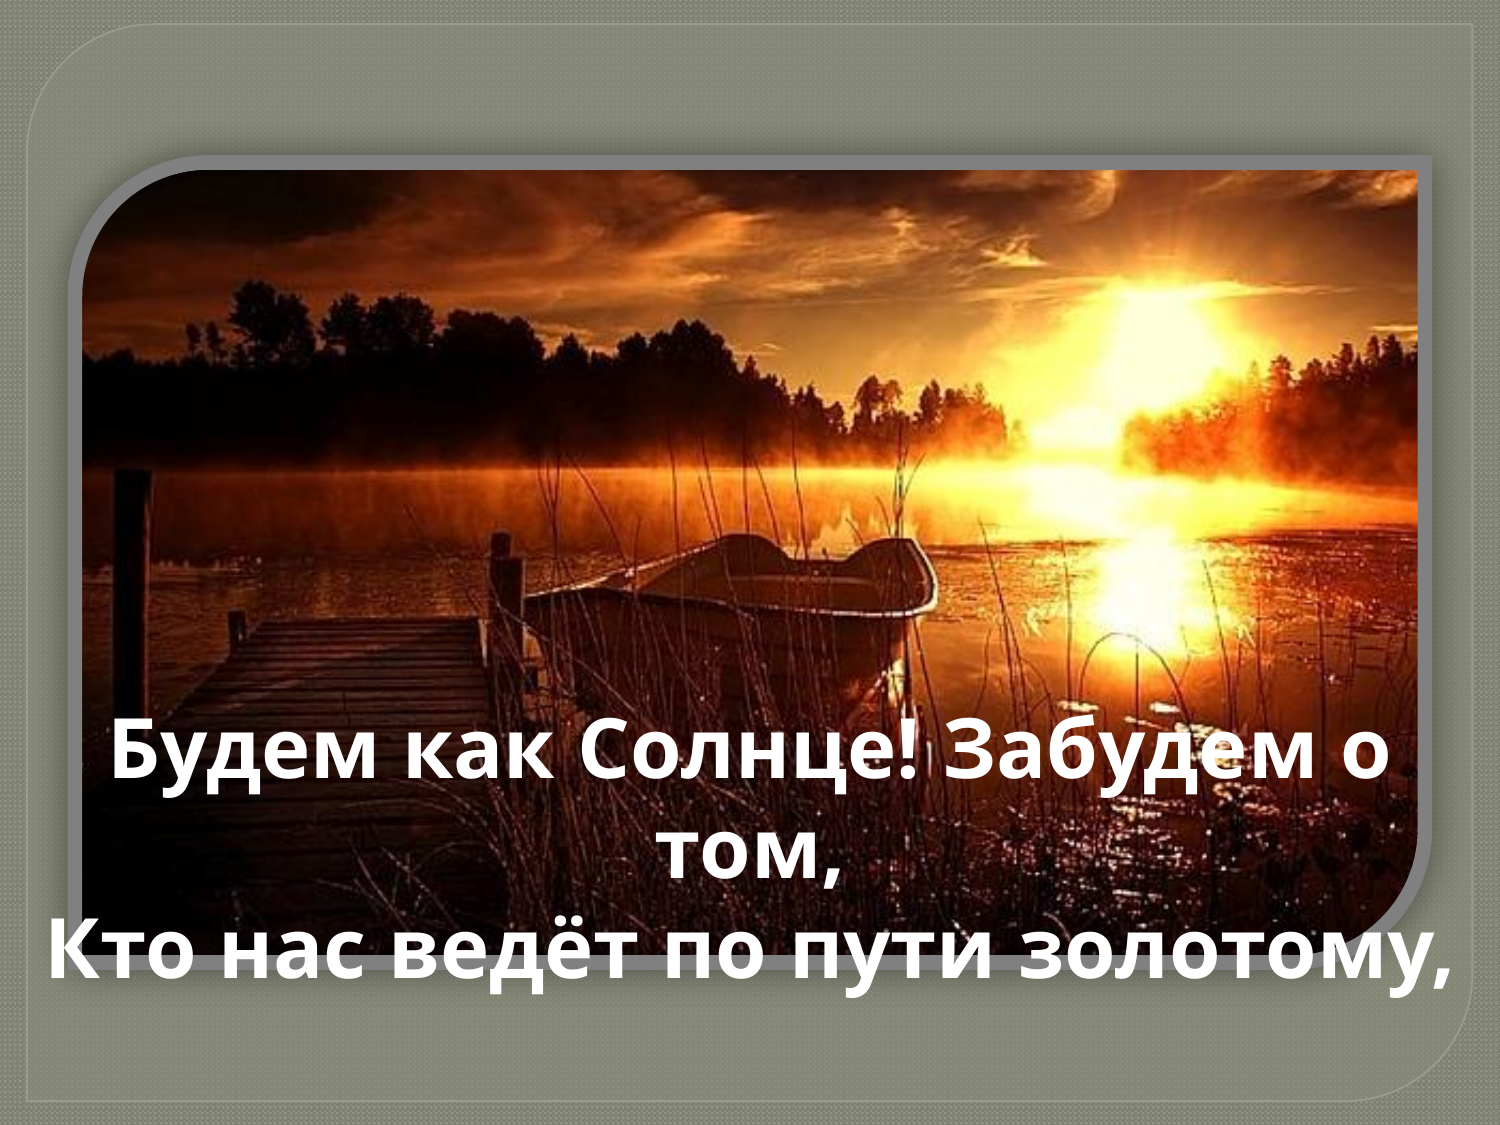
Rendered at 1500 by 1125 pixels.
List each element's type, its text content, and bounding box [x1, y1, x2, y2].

text_box Будем как Солнце! Забудем о том, Кто нас ведёт по пути золотому, [24, 687, 1475, 1103]
picture [74, 162, 1426, 963]
